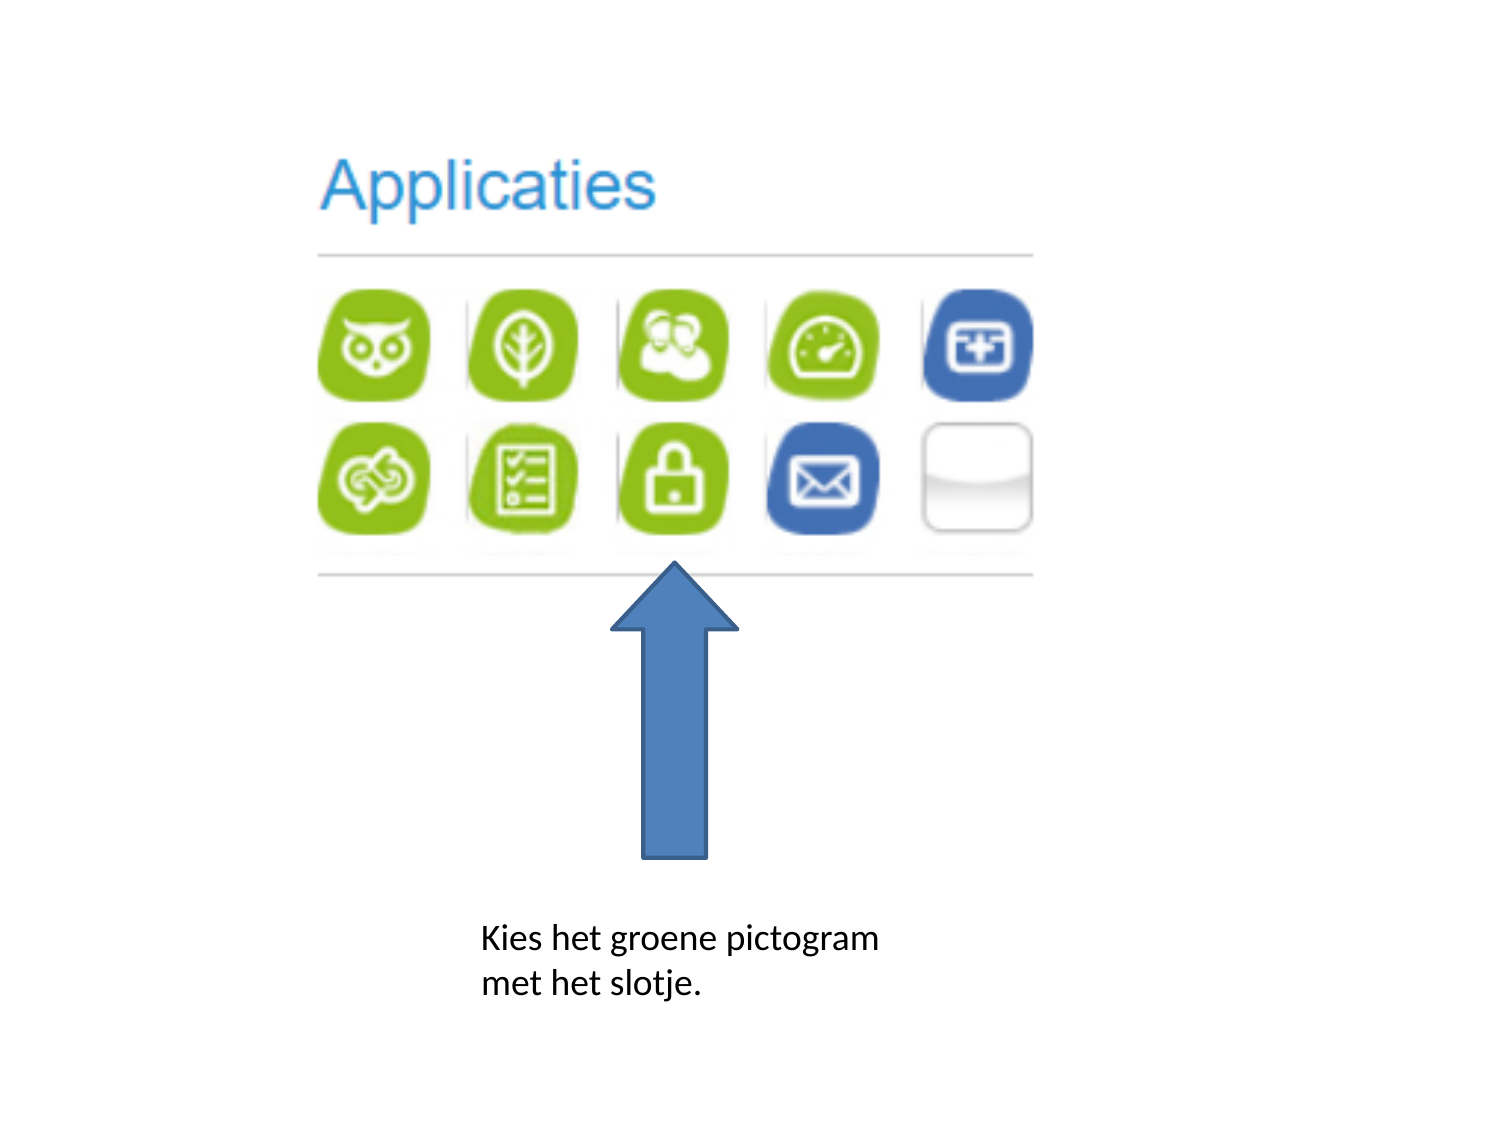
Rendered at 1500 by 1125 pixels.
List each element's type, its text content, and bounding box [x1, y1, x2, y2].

text_box Kies het groene pictogram met het slotje. [466, 905, 963, 1010]
text_box [610, 606, 740, 860]
picture [241, 101, 1108, 599]
